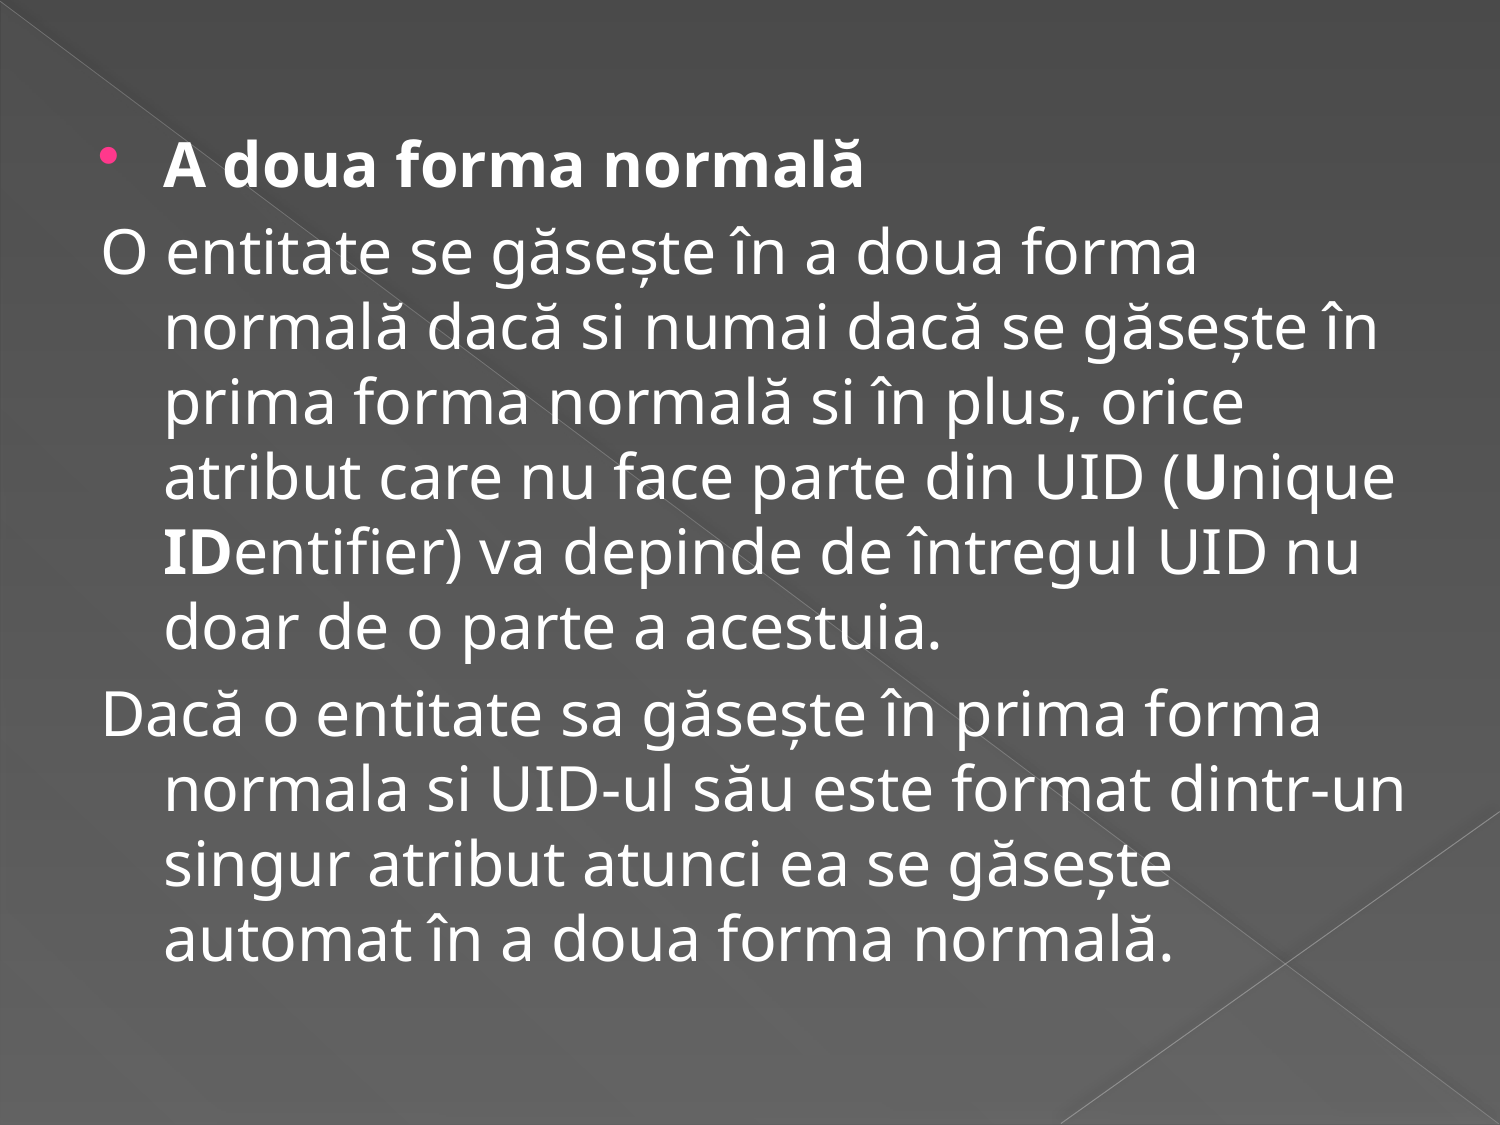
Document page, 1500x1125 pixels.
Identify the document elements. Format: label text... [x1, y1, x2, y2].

list A doua forma normală O entitate se găseşte în a doua forma normală dacă si numai dacă se găseşte în prima forma normală si în plus, orice atribut care nu face parte din UID (Unique IDentifier) va depinde de întregul UID nu doar de o parte a acestuia. Dacă o entitate sa găseşte în prima forma normala si UID-ul său este format dintr-un singur atribut atunci ea se găseşte automat în a doua forma normală. [75, 117, 1425, 1005]
